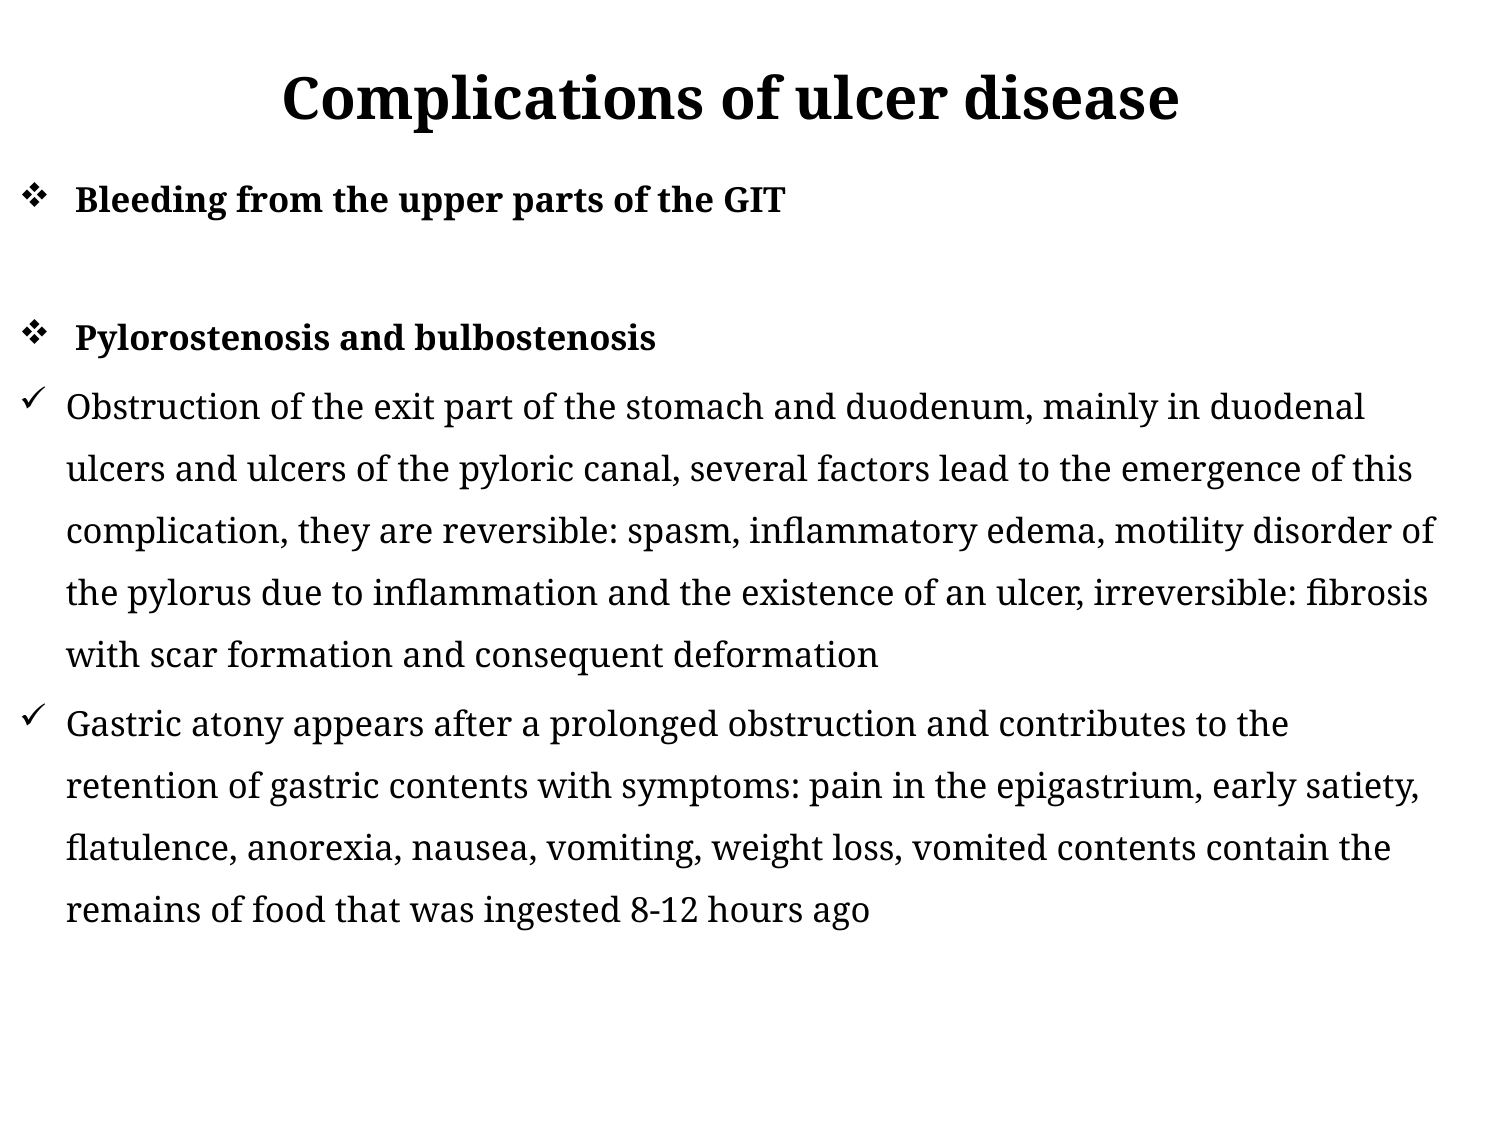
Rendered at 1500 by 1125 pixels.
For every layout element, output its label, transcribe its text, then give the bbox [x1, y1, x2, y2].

title Complications of ulcer disease [87, 30, 1376, 149]
subtitle Bleeding from the upper parts of the GIT Pylorostenosis and bulbostenosis Obstruction of the exit part of the stomach and duodenum, mainly in duodenal ulcers and ulcers of the pyloric canal, several factors lead to the emergence of this complication, they are reversible: spasm, inflammatory edema, motility disorder of the pylorus due to inflammation and the existence of an ulcer, irreversible: fibrosis with scar formation and consequent deformation Gastric atony appears after a prolonged obstruction and contributes to the retention of gastric contents with symptoms: pain in the epigastrium, early satiety, flatulence, anorexia, nausea, vomiting, weight loss, vomited contents contain the remains of food that was ingested 8-12 hours ago [4, 149, 1458, 942]
